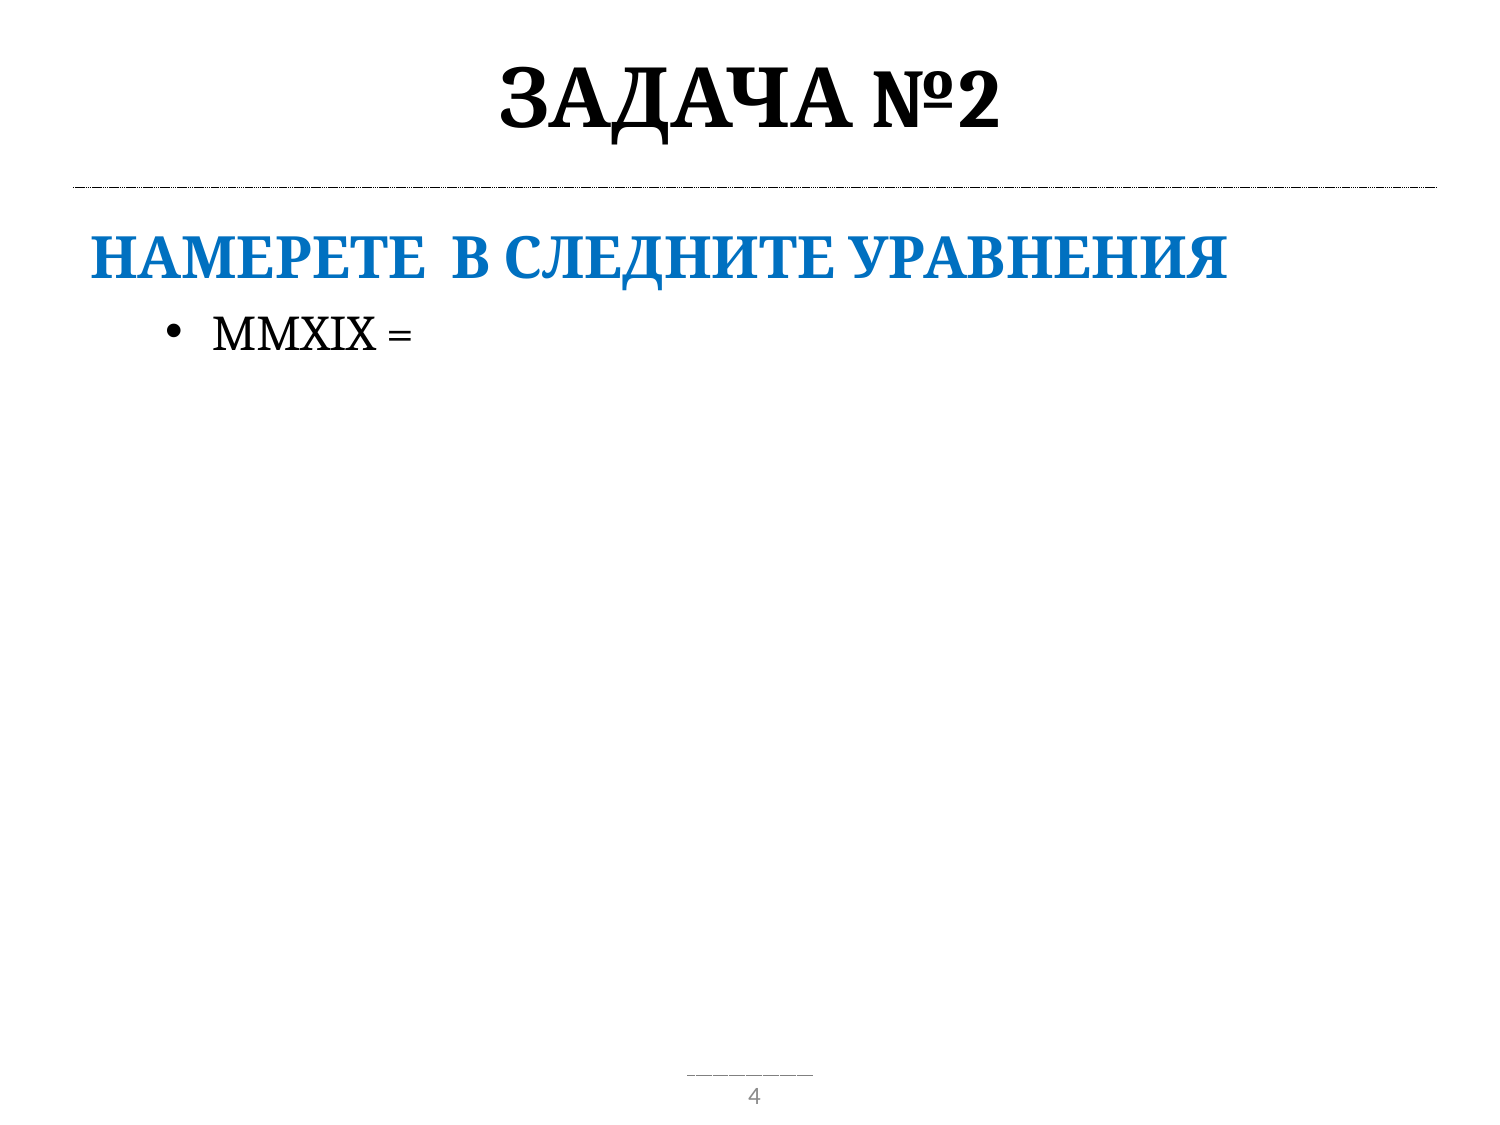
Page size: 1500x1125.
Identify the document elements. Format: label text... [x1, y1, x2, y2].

title Задача №2 [0, 0, 1500, 188]
slide_number 4 [579, 1065, 930, 1125]
